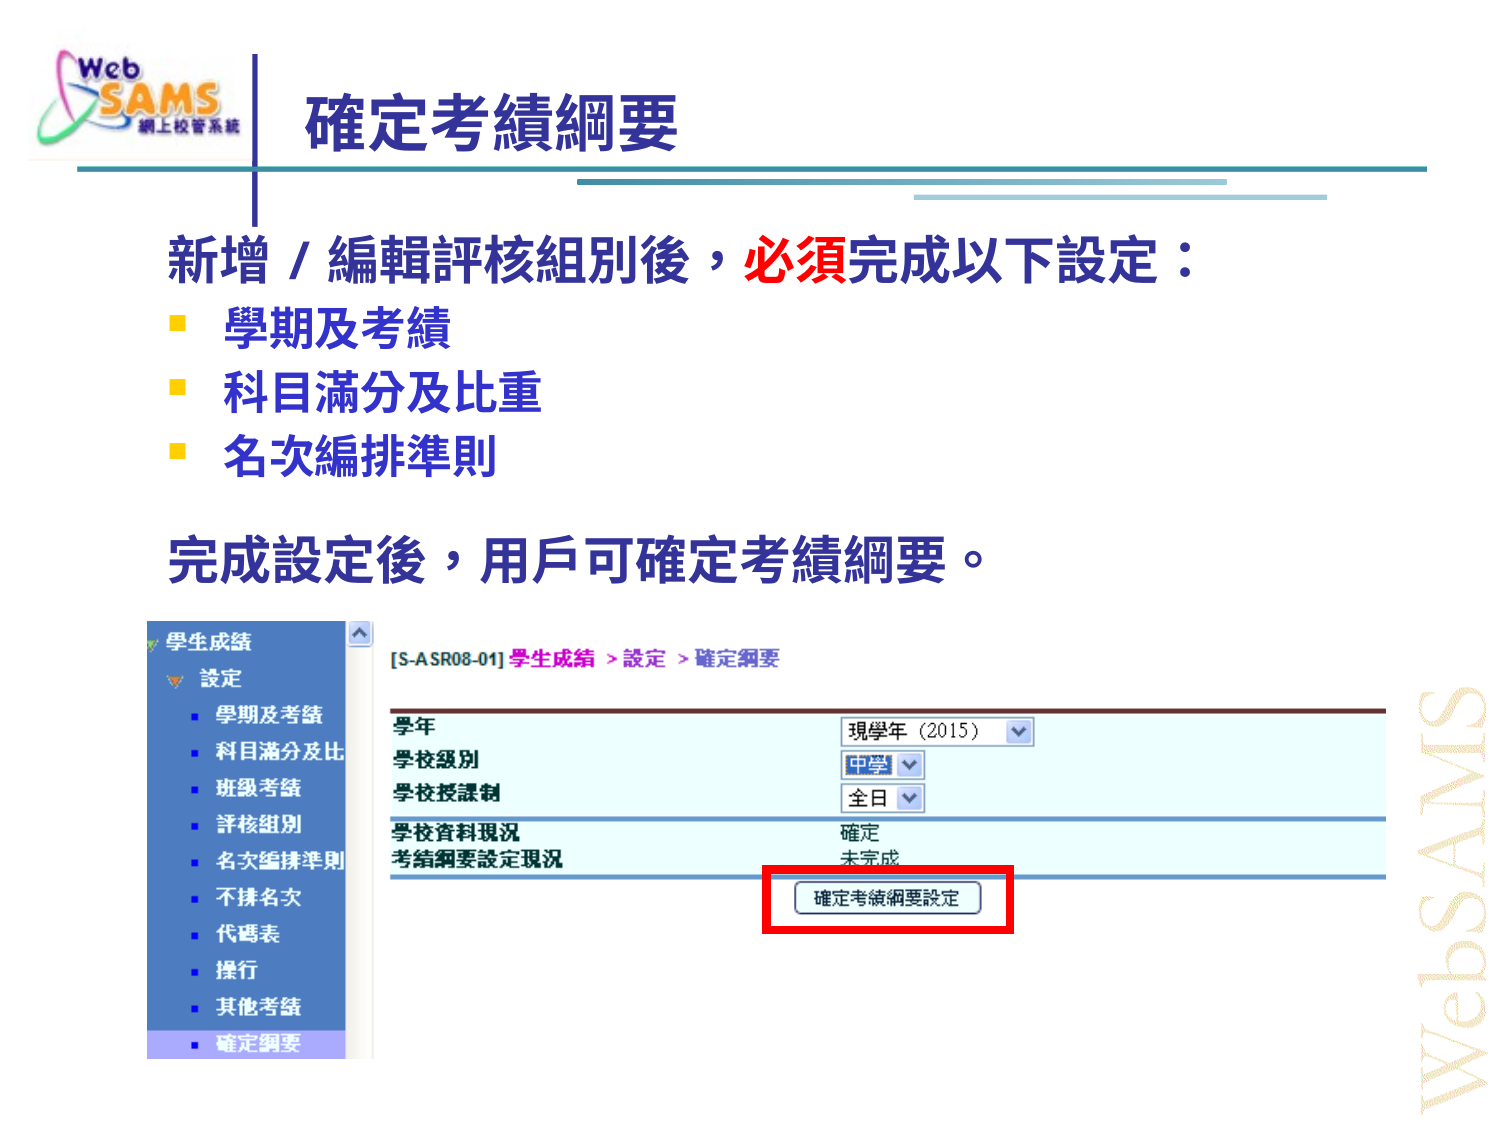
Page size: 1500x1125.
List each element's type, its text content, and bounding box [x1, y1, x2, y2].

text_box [147, 621, 1387, 1059]
title 確定考績綱要 [289, 41, 1465, 167]
list 新增/編輯評核組別後，必須完成以下設定： 學期及考績 科目滿分及比重 名次編排準則 完成設定後，用戶可確定考績綱要。 [152, 220, 1478, 976]
picture [27, 29, 253, 161]
picture [1393, 679, 1500, 1117]
picture [915, 718, 985, 743]
